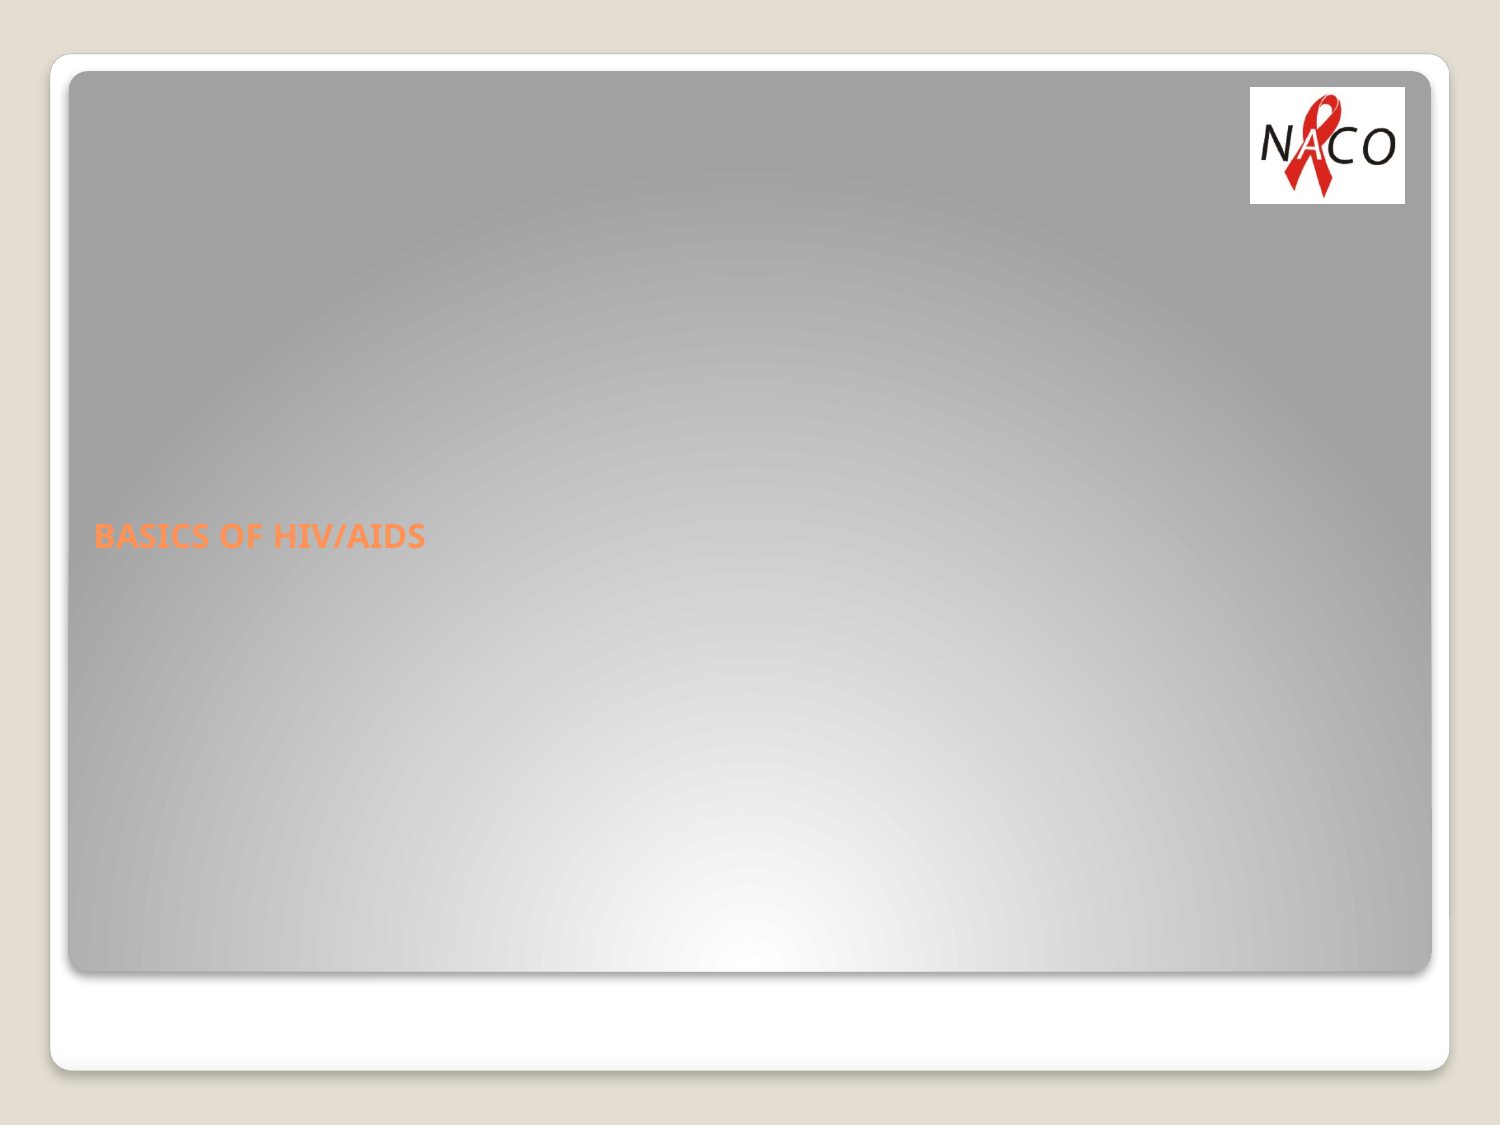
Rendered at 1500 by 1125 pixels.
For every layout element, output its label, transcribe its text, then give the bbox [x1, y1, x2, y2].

title BASICS OF HIV/AIDS [78, 390, 1422, 563]
picture [1249, 87, 1406, 204]
